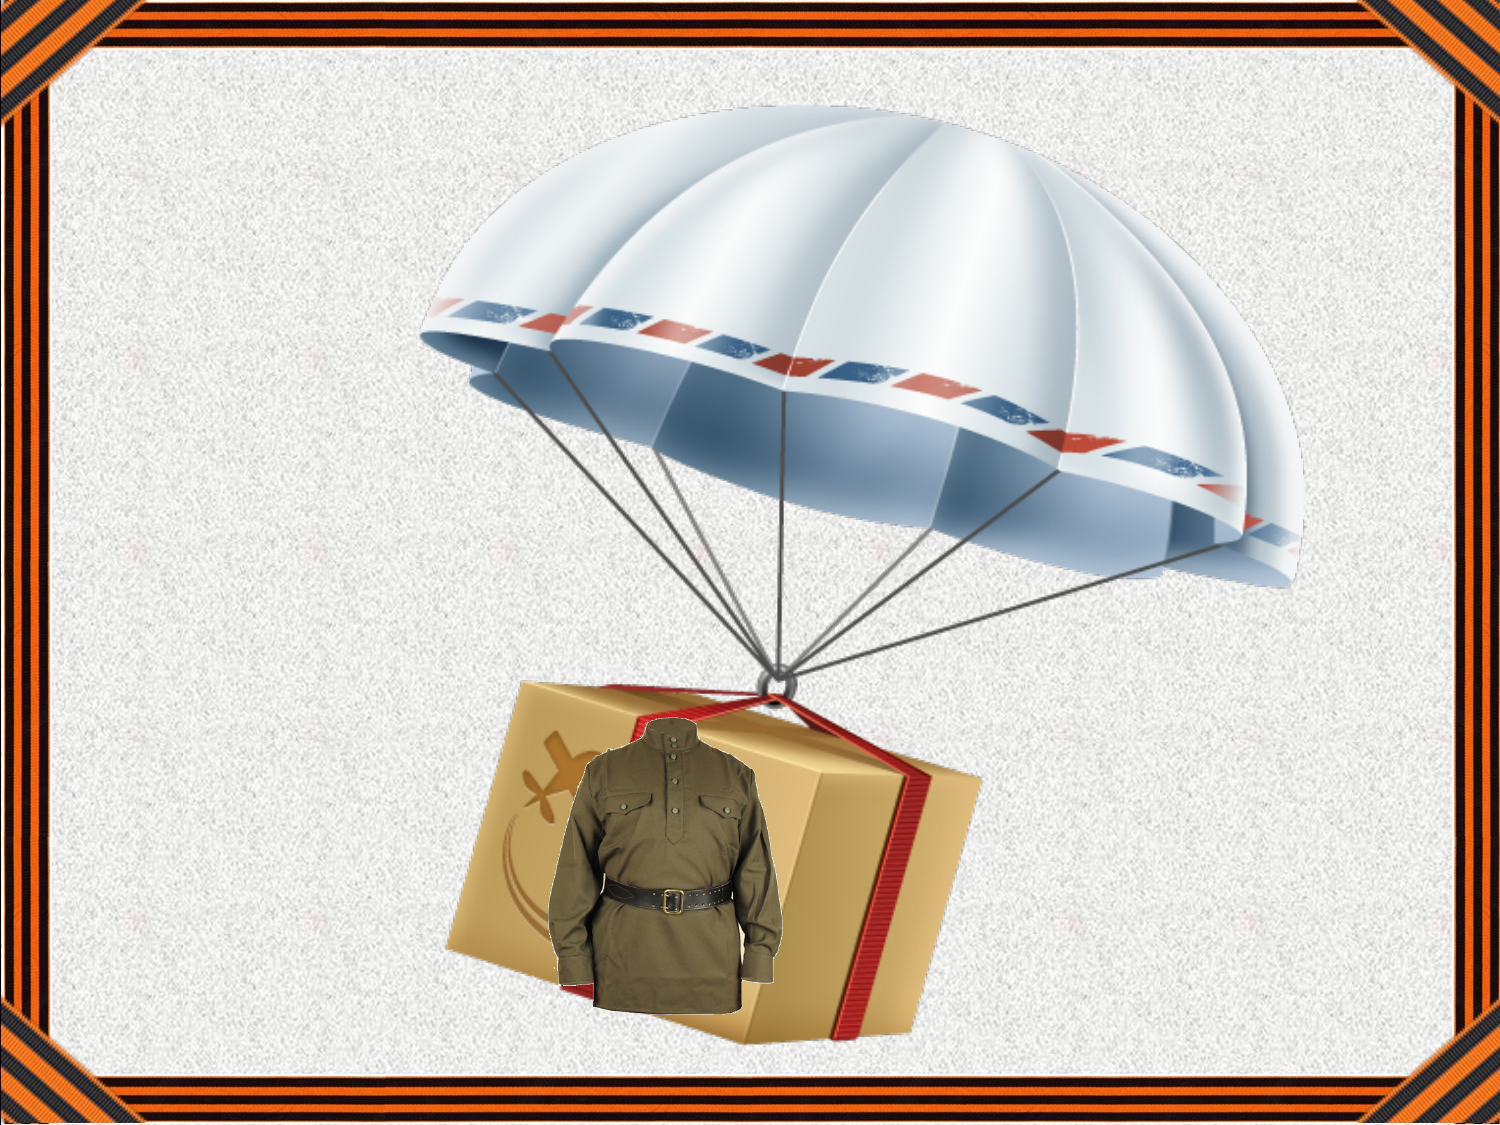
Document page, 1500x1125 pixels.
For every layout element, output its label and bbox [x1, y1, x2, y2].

text_box [359, 101, 1365, 1051]
picture [0, 0, 1500, 1125]
